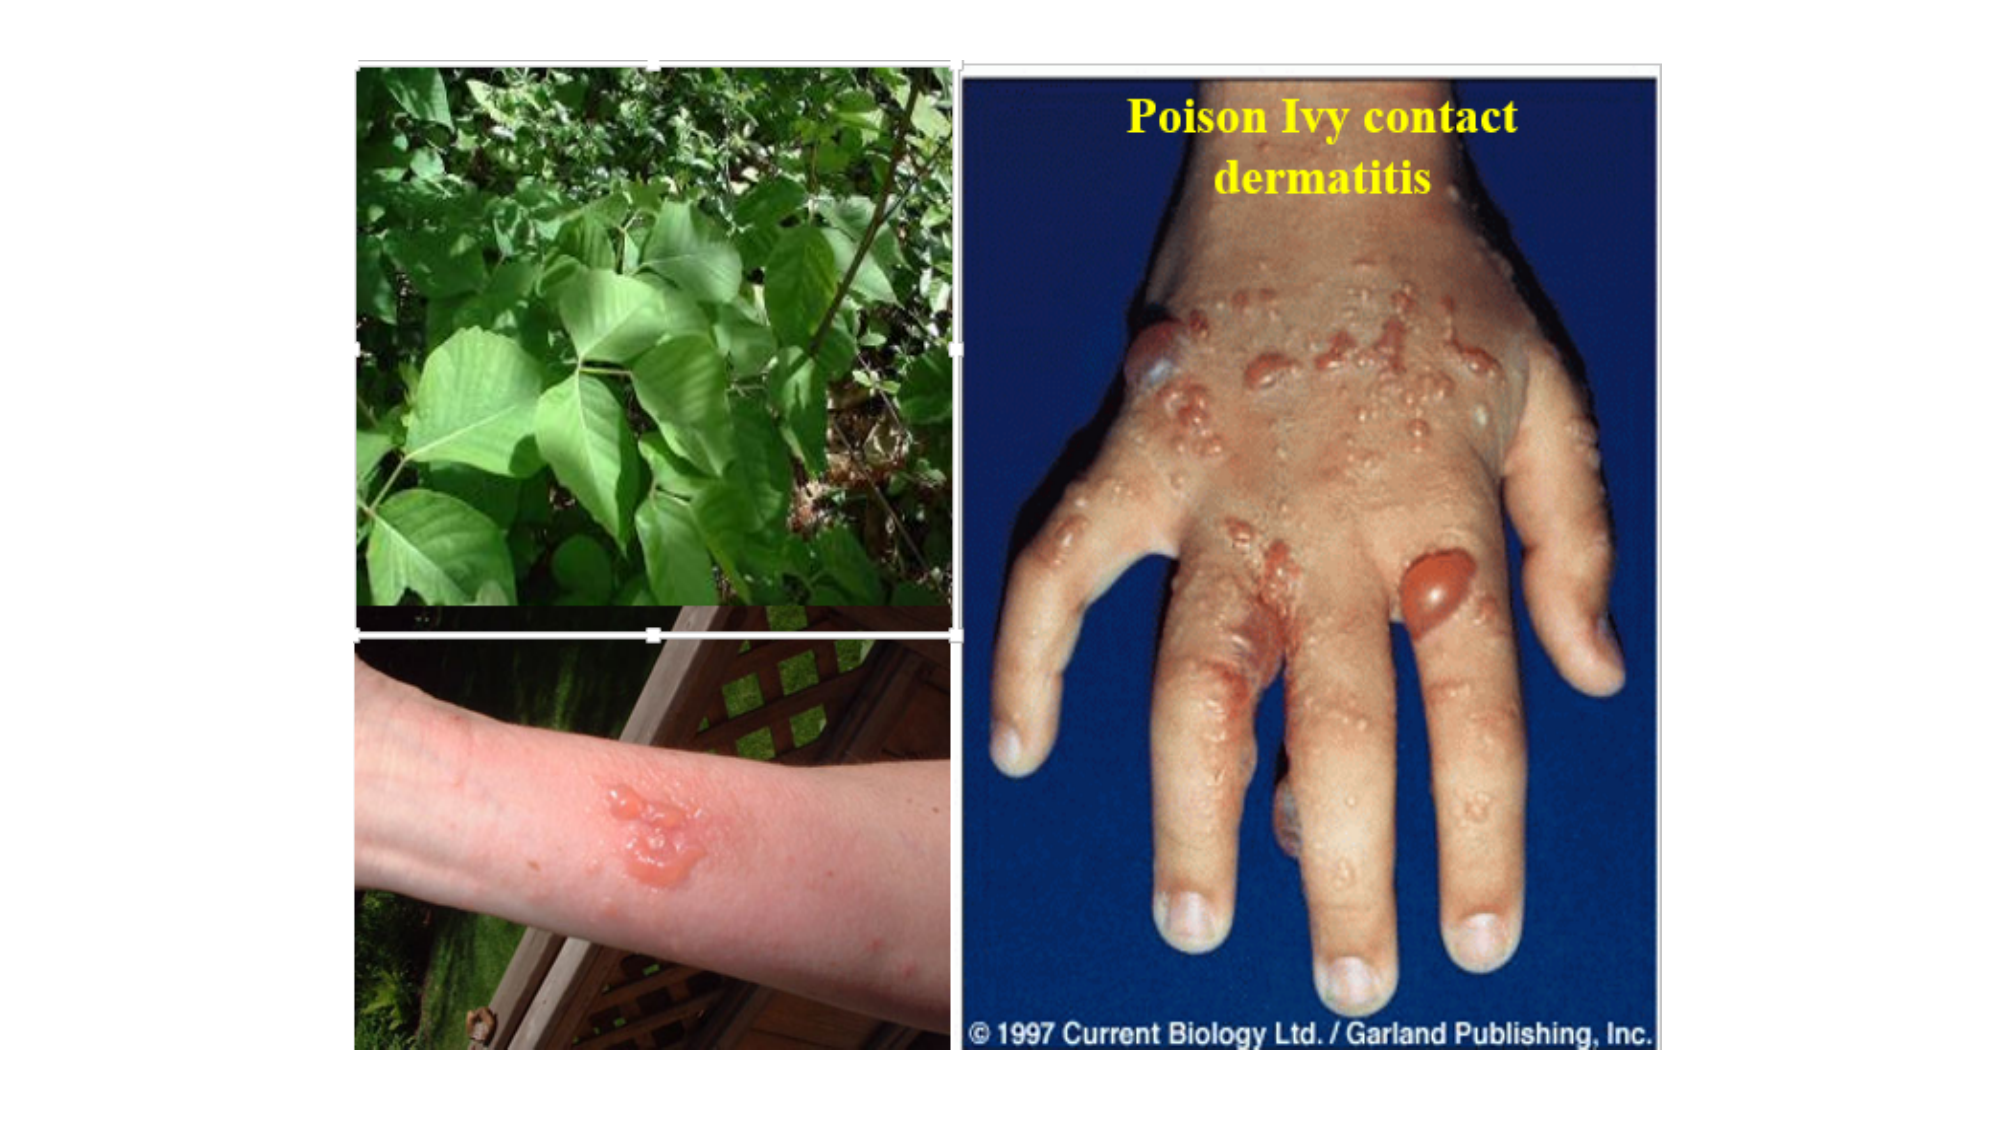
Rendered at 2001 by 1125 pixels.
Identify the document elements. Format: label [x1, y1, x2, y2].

picture [353, 60, 1662, 1050]
